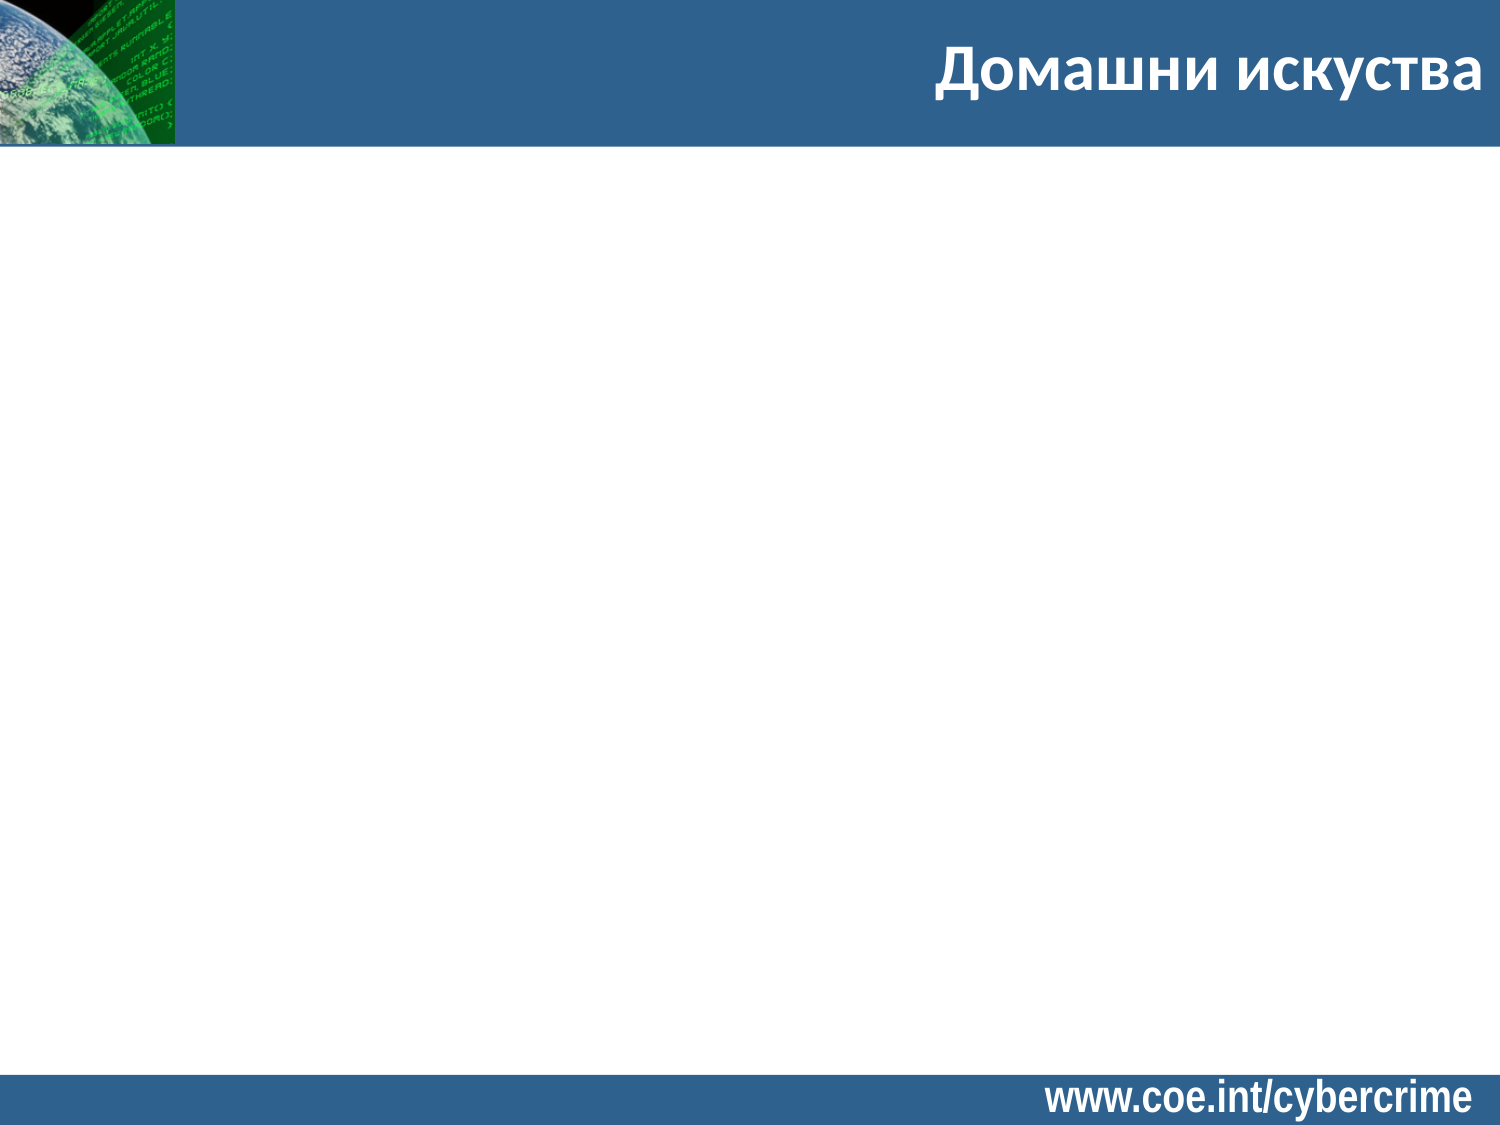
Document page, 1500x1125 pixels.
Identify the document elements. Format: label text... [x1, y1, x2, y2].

text_box [0, 1073, 1030, 1125]
picture [0, 0, 175, 144]
text_box www.coe.int/cybercrime [1030, 1059, 1500, 1125]
text_box Домашни искуства [177, 0, 1500, 149]
